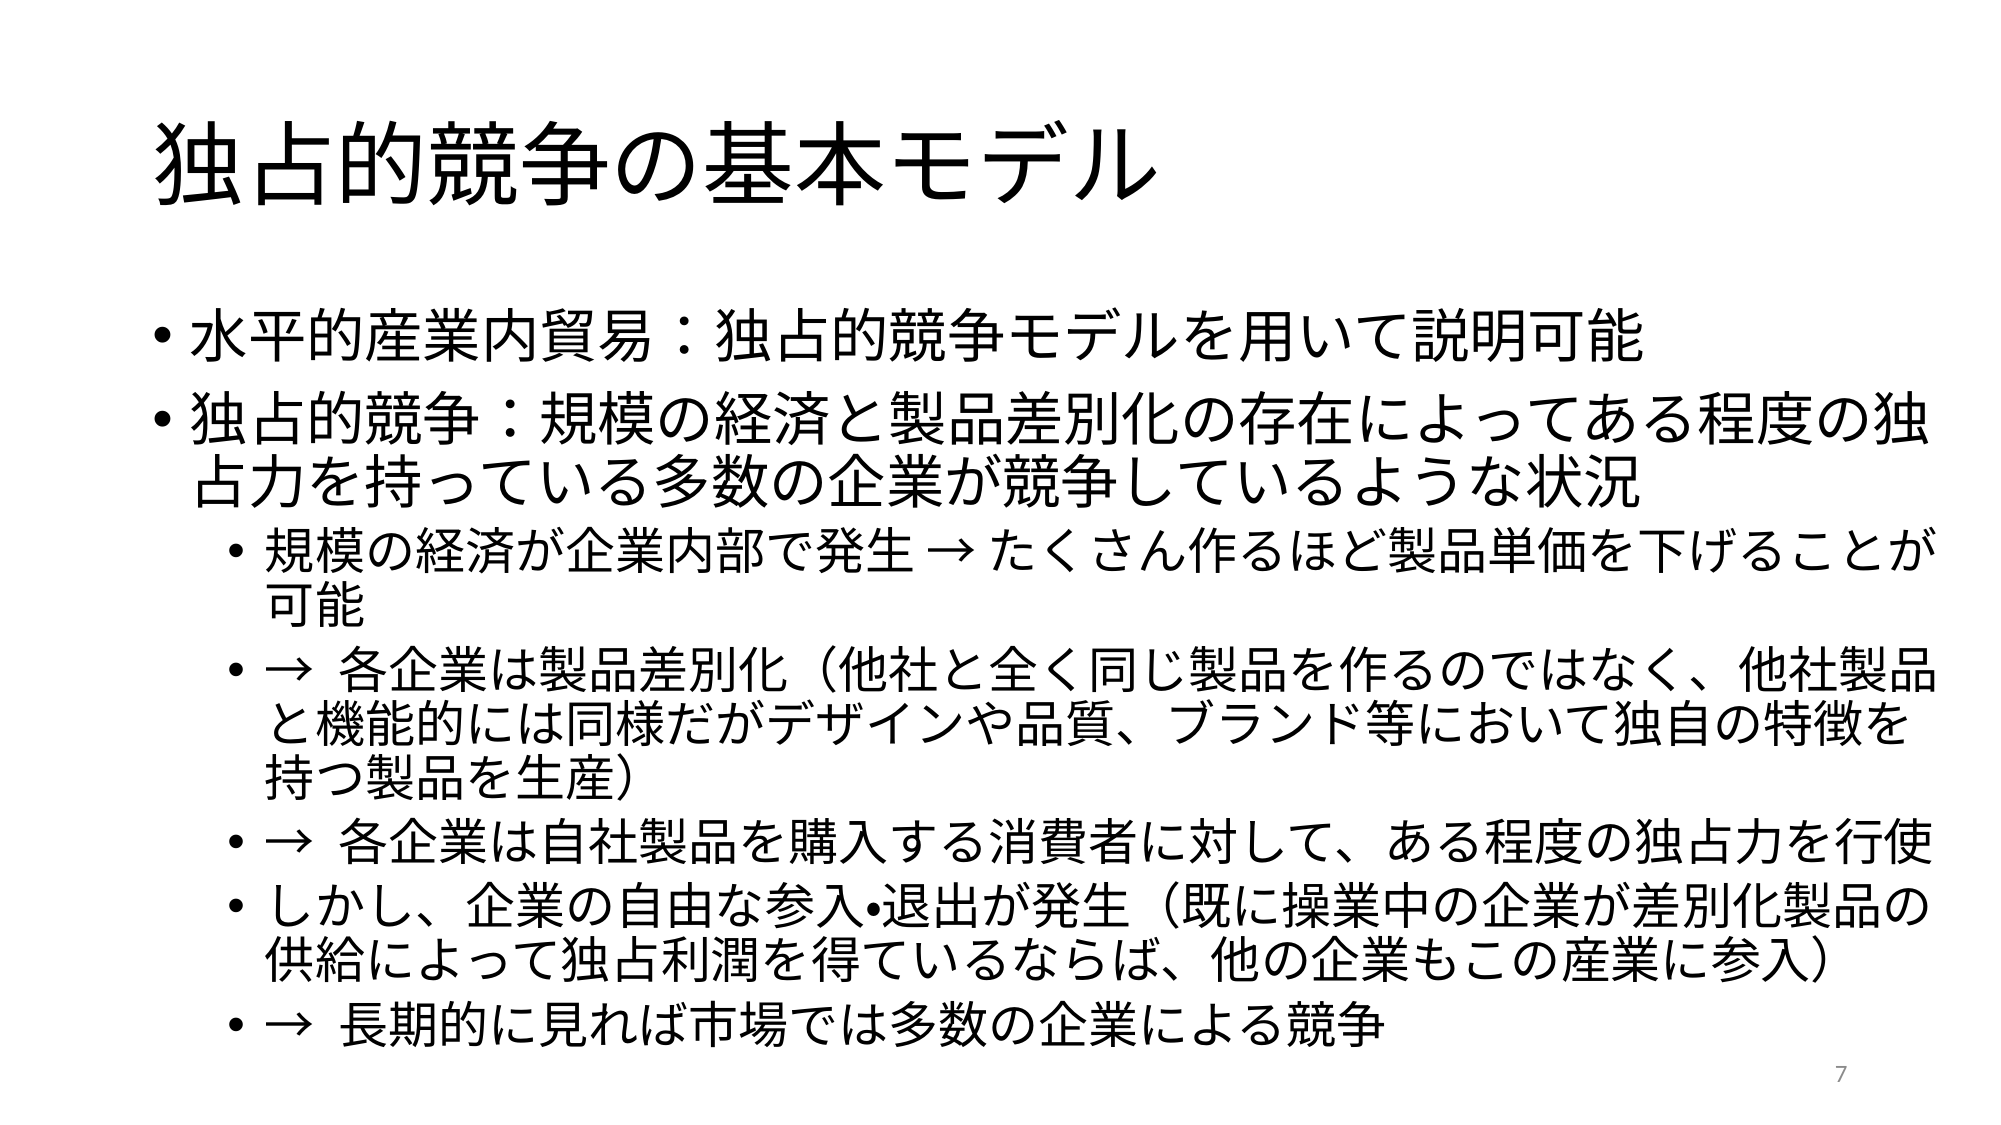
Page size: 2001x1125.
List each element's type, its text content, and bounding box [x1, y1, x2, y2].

slide_number 7 [1412, 1042, 1863, 1103]
title 独占的競争の基本モデル [137, 59, 1863, 278]
list 水平的産業内貿易：独占的競争モデルを用いて説明可能 独占的競争：規模の経済と製品差別化の存在によってある程度の独占力を持っている多数の企業が競争しているような状況 規模の経済が企業内部で発生 → たくさん作るほど製品単価を下げることが可能 → 各企業は製品差別化（他社と全く同じ製品を作るのではなく、他社製品と機能的には同様だがデザインや品質、ブランド等において独自の特徴を持つ製品を生産） → 各企業は自社製品を購入する消費者に対して、ある程度の独占力を行使 しかし、企業の自由な参入・退出が発生（既に操業中の企業が差別化製品の供給によって独占利潤を得ているならば、他の企業もこの産業に参入） → 長期的に見れば市場では多数の企業による競争 [137, 299, 1960, 1089]
